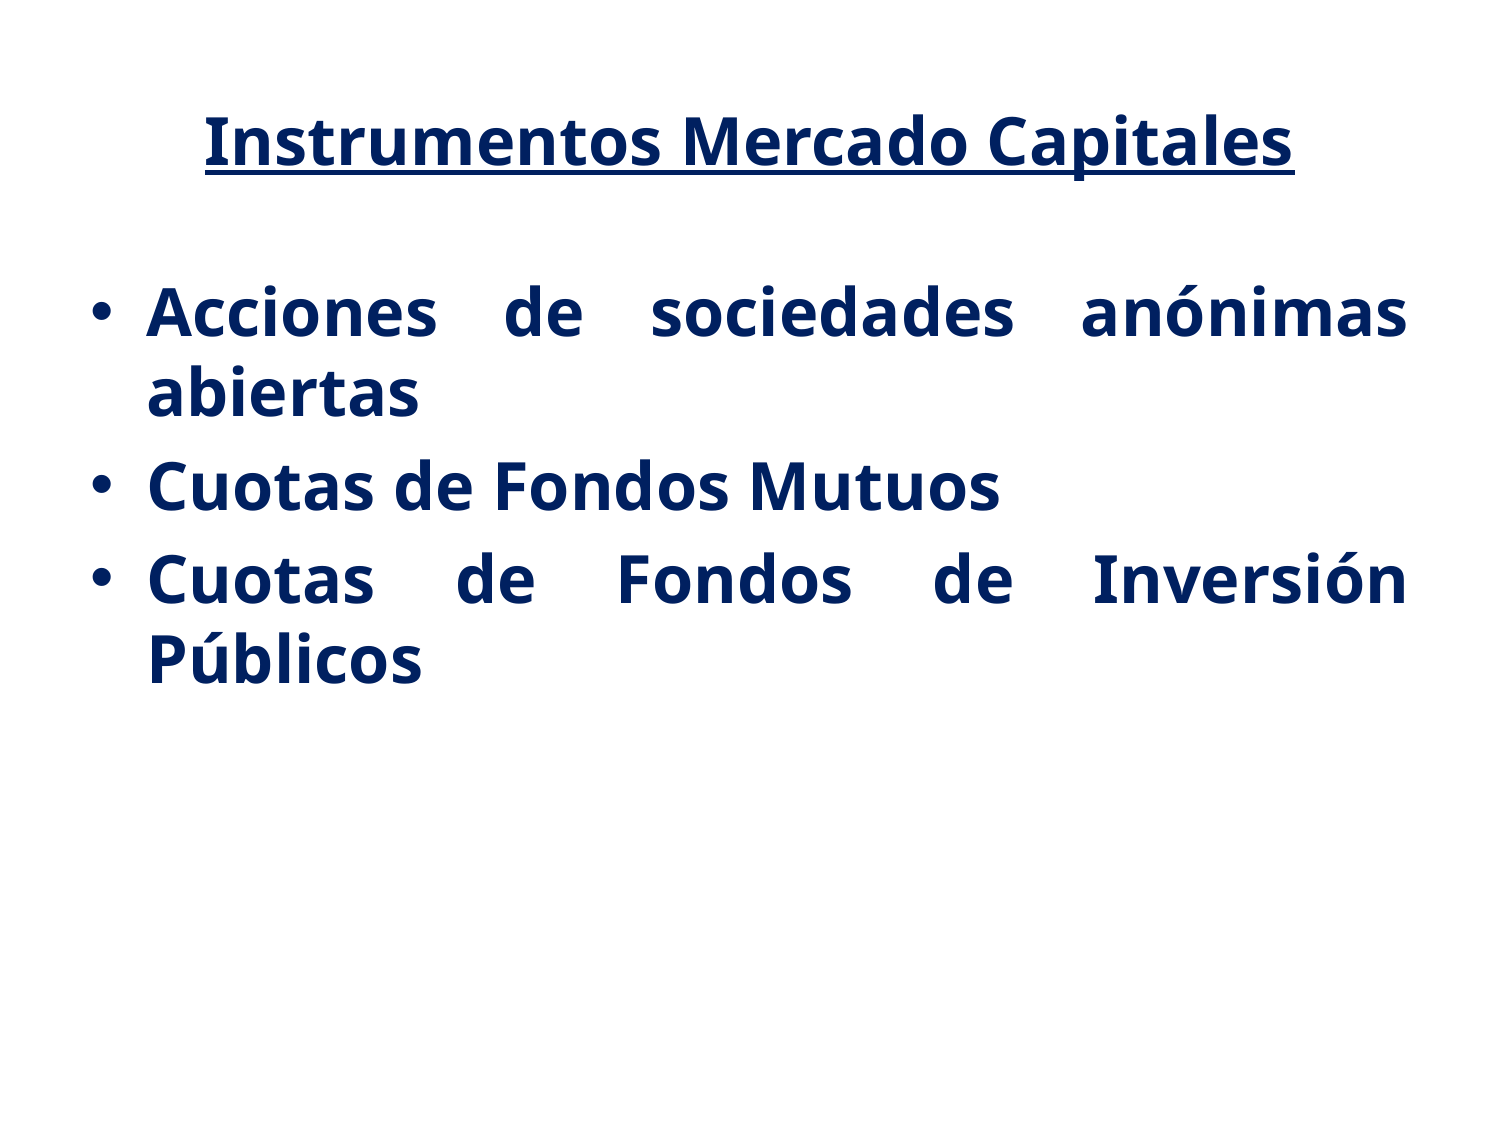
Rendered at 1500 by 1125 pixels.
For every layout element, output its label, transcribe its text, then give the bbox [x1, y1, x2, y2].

title Instrumentos Mercado Capitales [74, 44, 1426, 233]
list Acciones de sociedades anónimas abiertas Cuotas de Fondos Mutuos Cuotas de Fondos de Inversión Públicos [74, 262, 1426, 1006]
